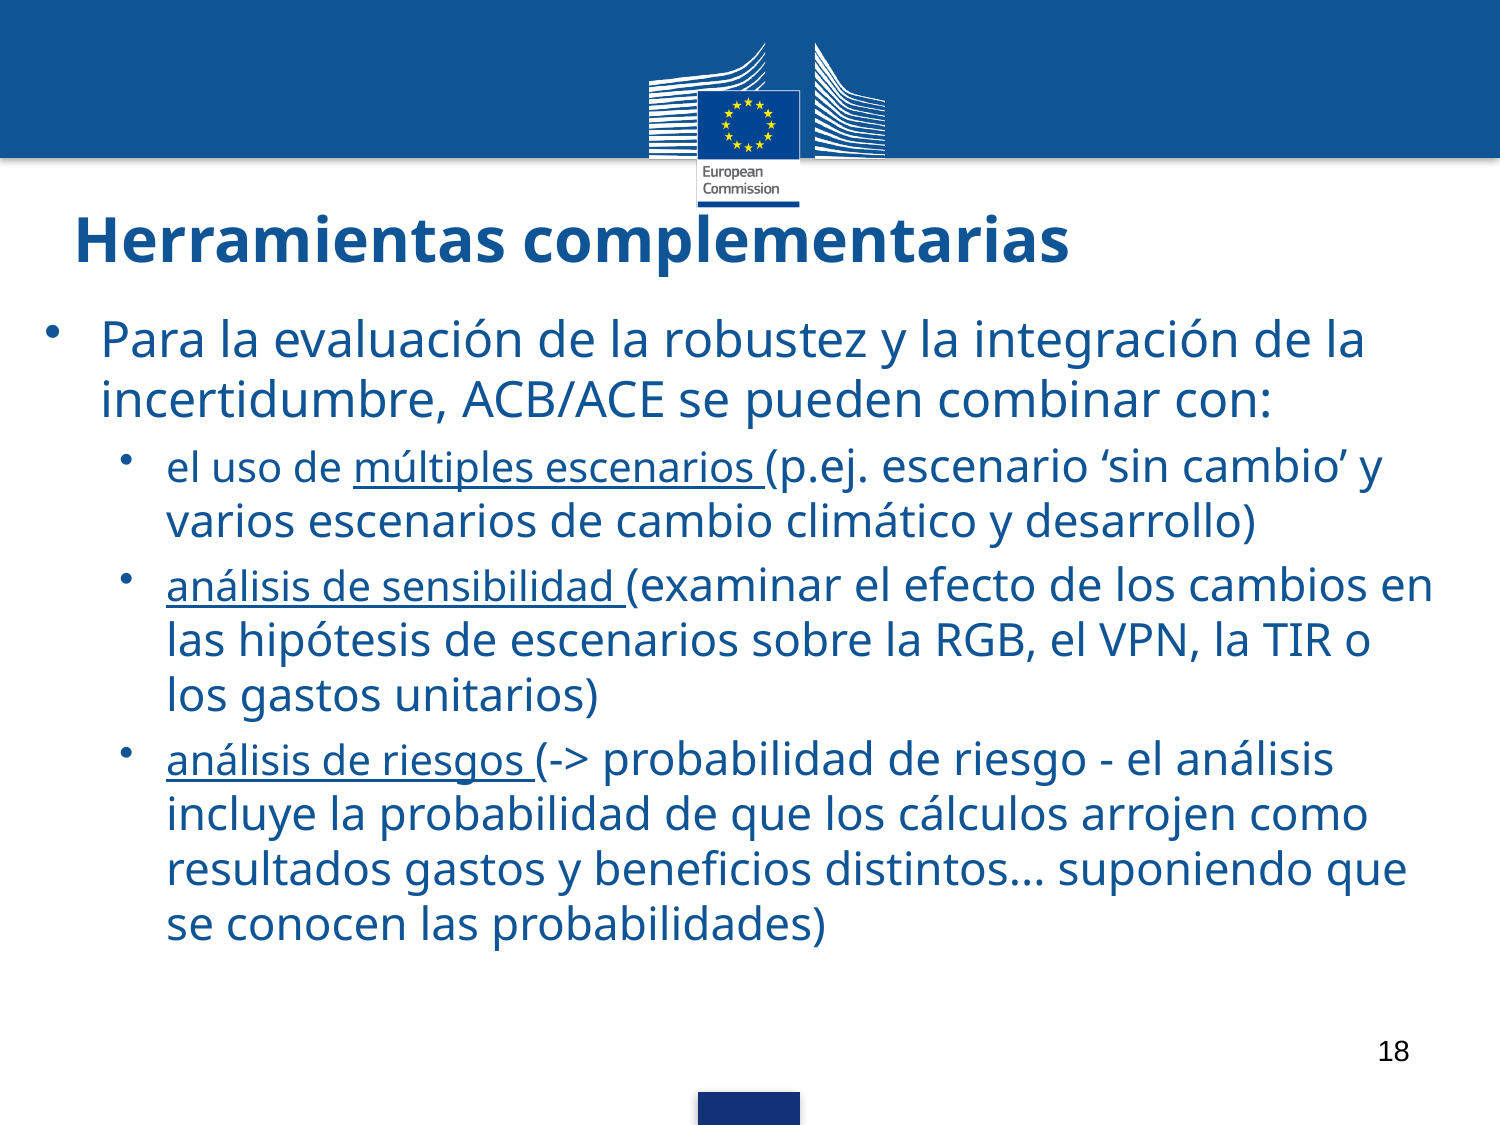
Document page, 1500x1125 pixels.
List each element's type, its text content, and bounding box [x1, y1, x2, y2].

picture [649, 42, 885, 160]
slide_number 18 [1074, 1024, 1426, 1103]
title Herramientas complementarias [0, 160, 1350, 315]
list Para la evaluación de la robustez y la integración de la incertidumbre, ACB/ACE se pueden combinar con: el uso de múltiples escenarios (p.ej. escenario ‘sin cambio’ y varios escenarios de cambio climático y desarrollo) análisis de sensibilidad (examinar el efecto de los cambios en las hipótesis de escenarios sobre la RGB, el VPN, la TIR o los gastos unitarios) análisis de riesgos (-> probabilidad de riesgo - el análisis incluye la probabilidad de que los cálculos arrojen como resultados gastos y beneficios distintos... suponiendo que se conocen las probabilidades) [29, 299, 1459, 1088]
